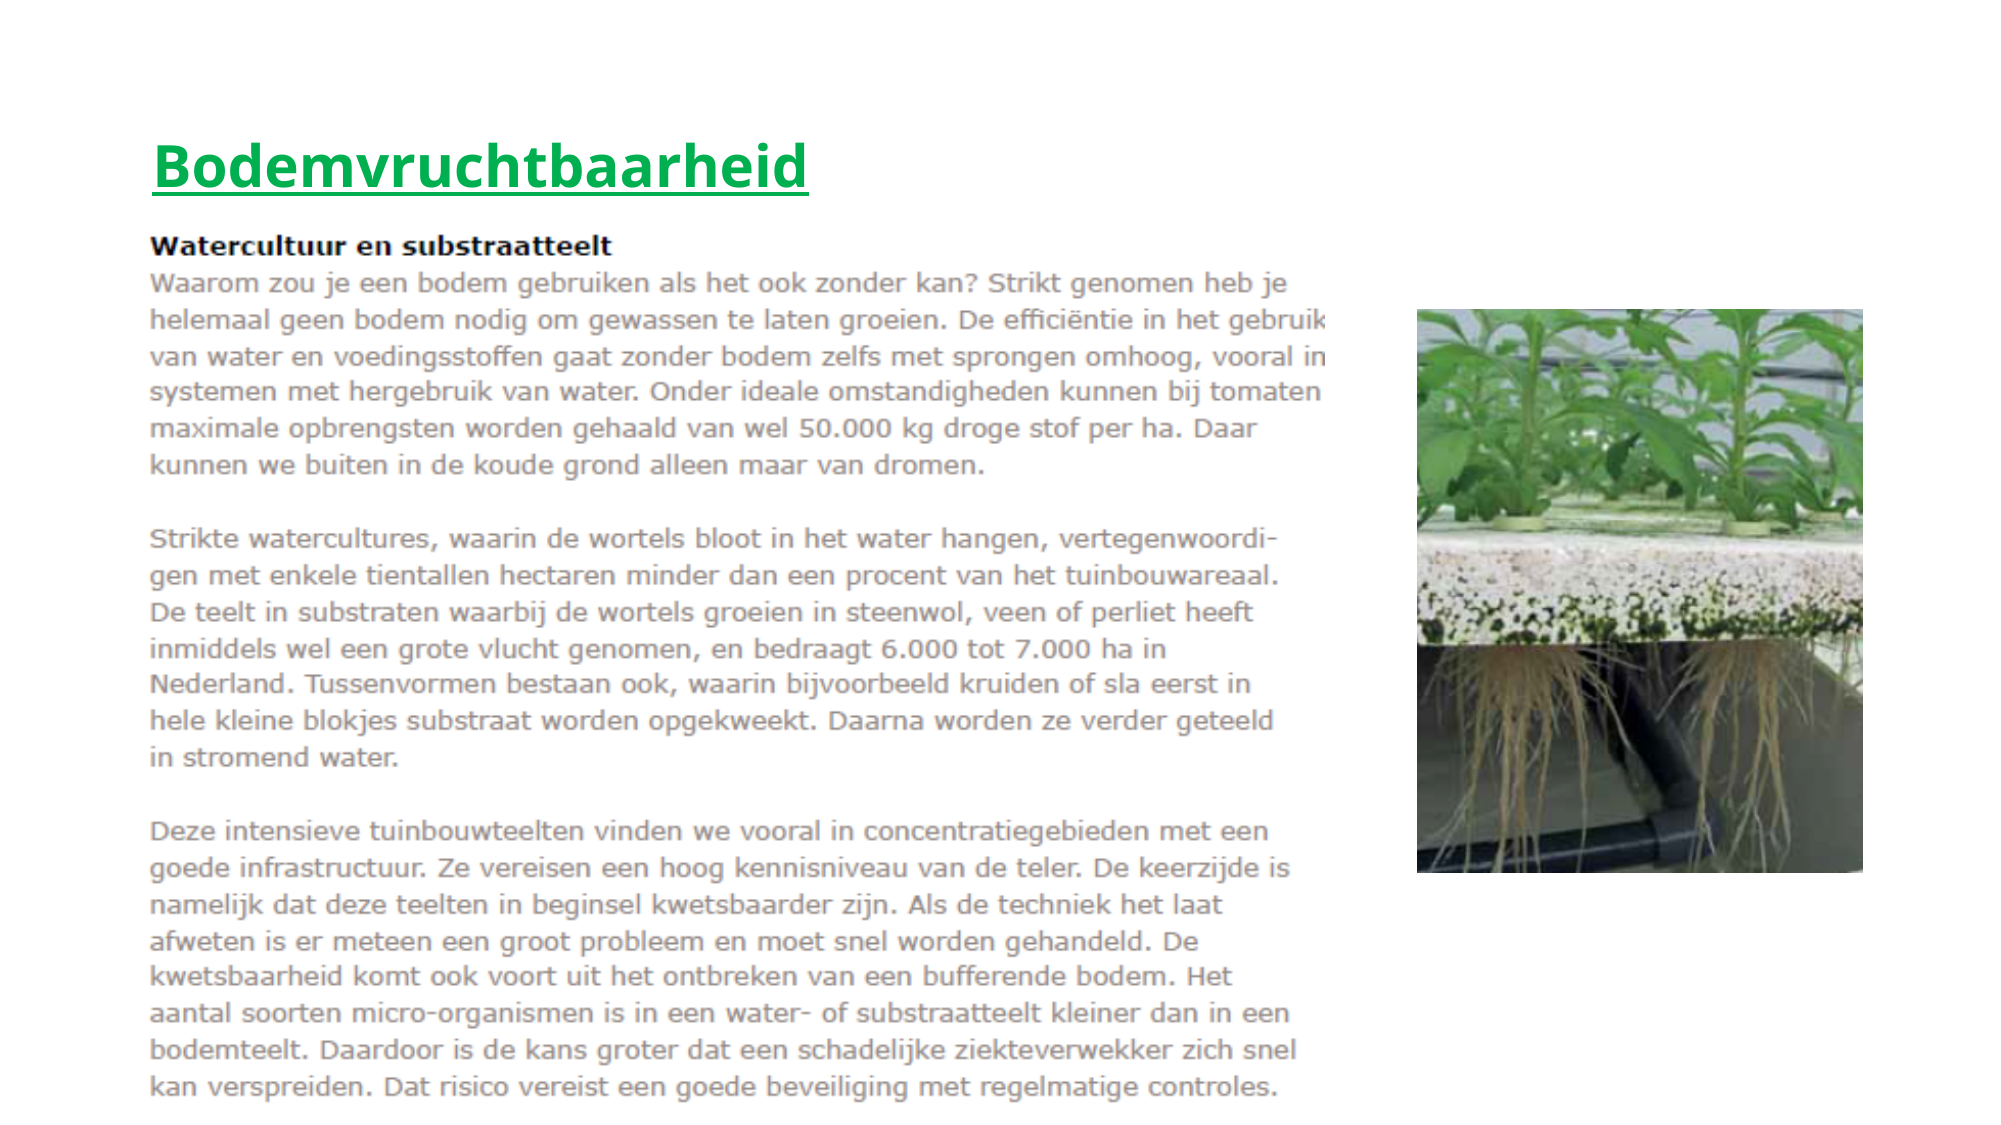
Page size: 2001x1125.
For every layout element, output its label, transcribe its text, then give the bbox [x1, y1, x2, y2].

title Bodemvruchtbaarheid [137, 59, 1863, 278]
picture [137, 217, 1325, 1125]
picture [1417, 309, 1863, 873]
